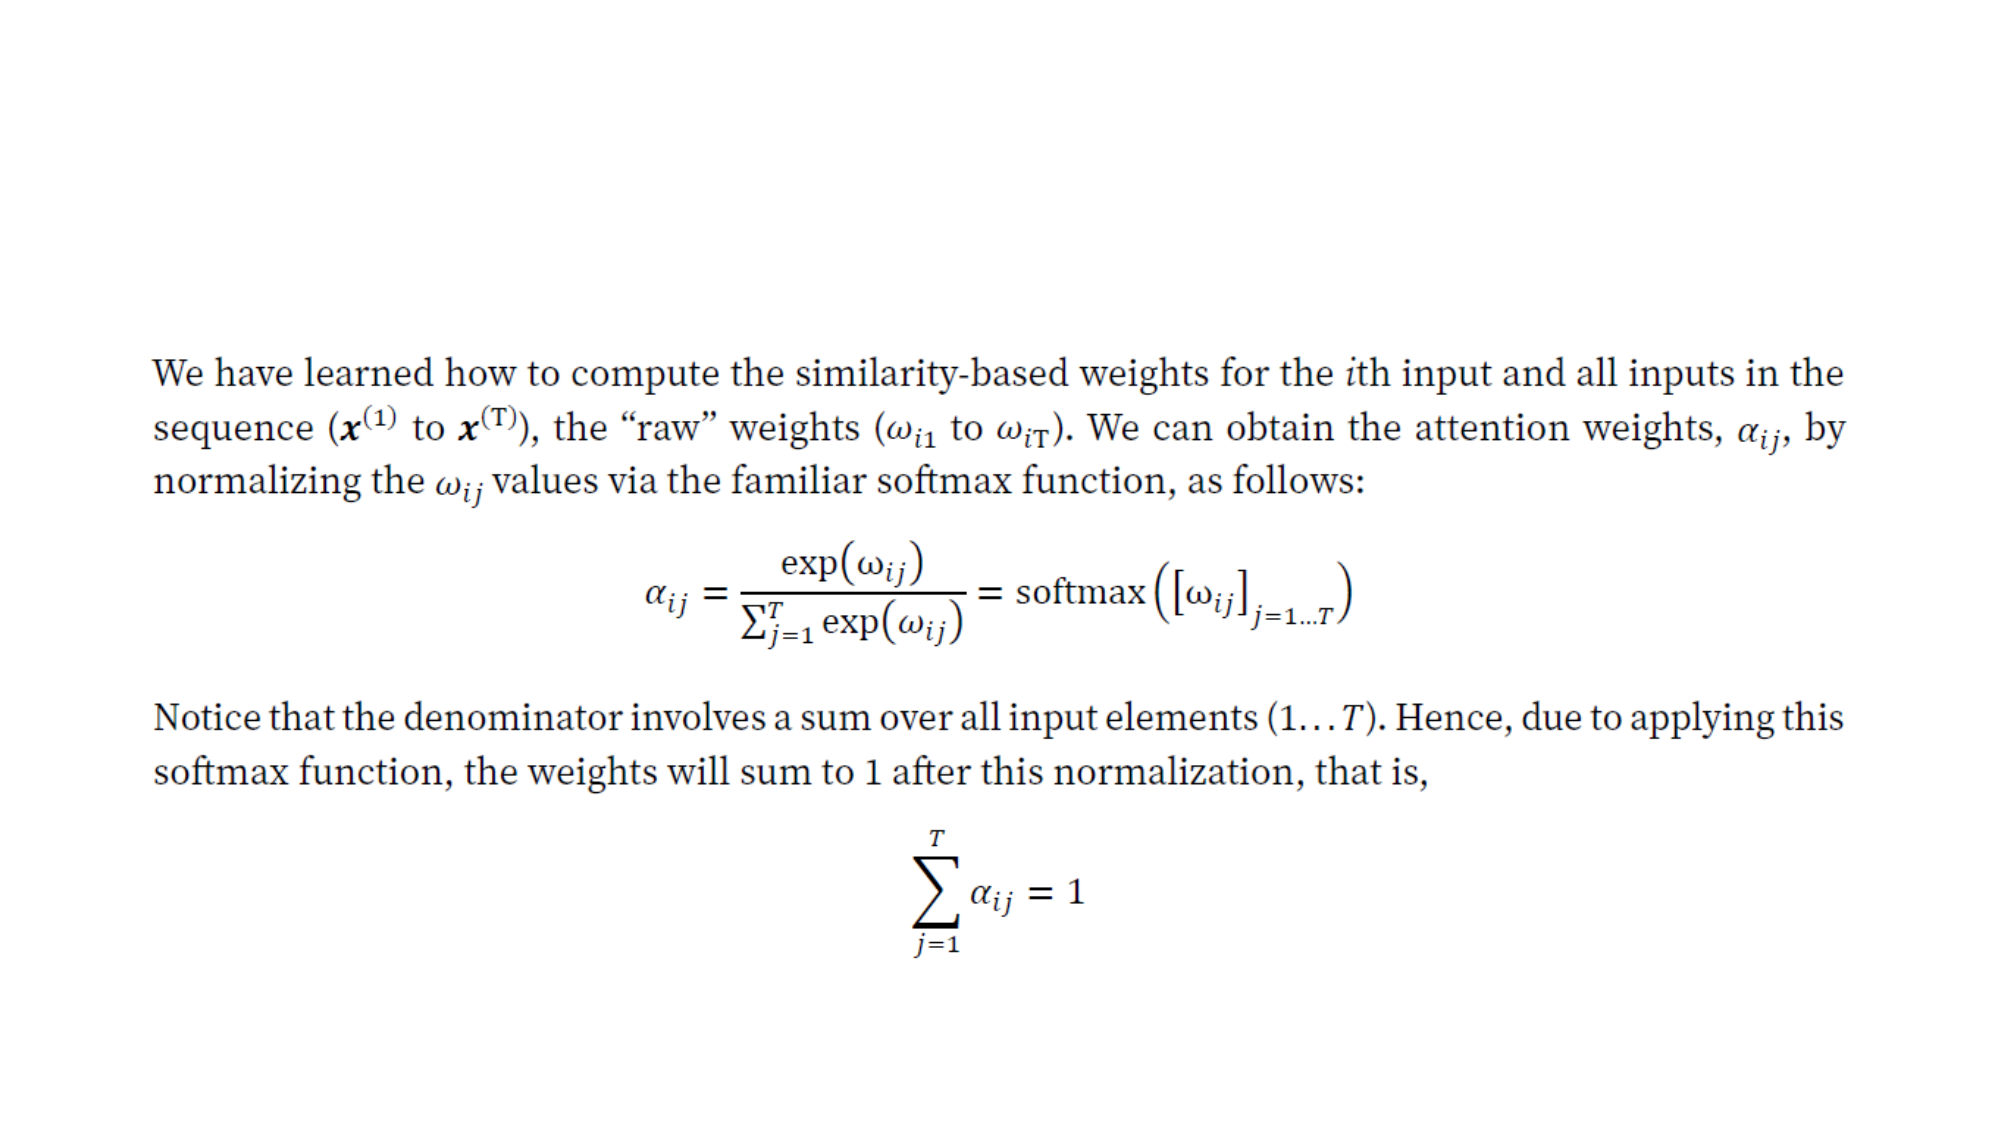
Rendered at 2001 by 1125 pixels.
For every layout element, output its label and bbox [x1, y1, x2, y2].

list [137, 342, 1863, 970]
